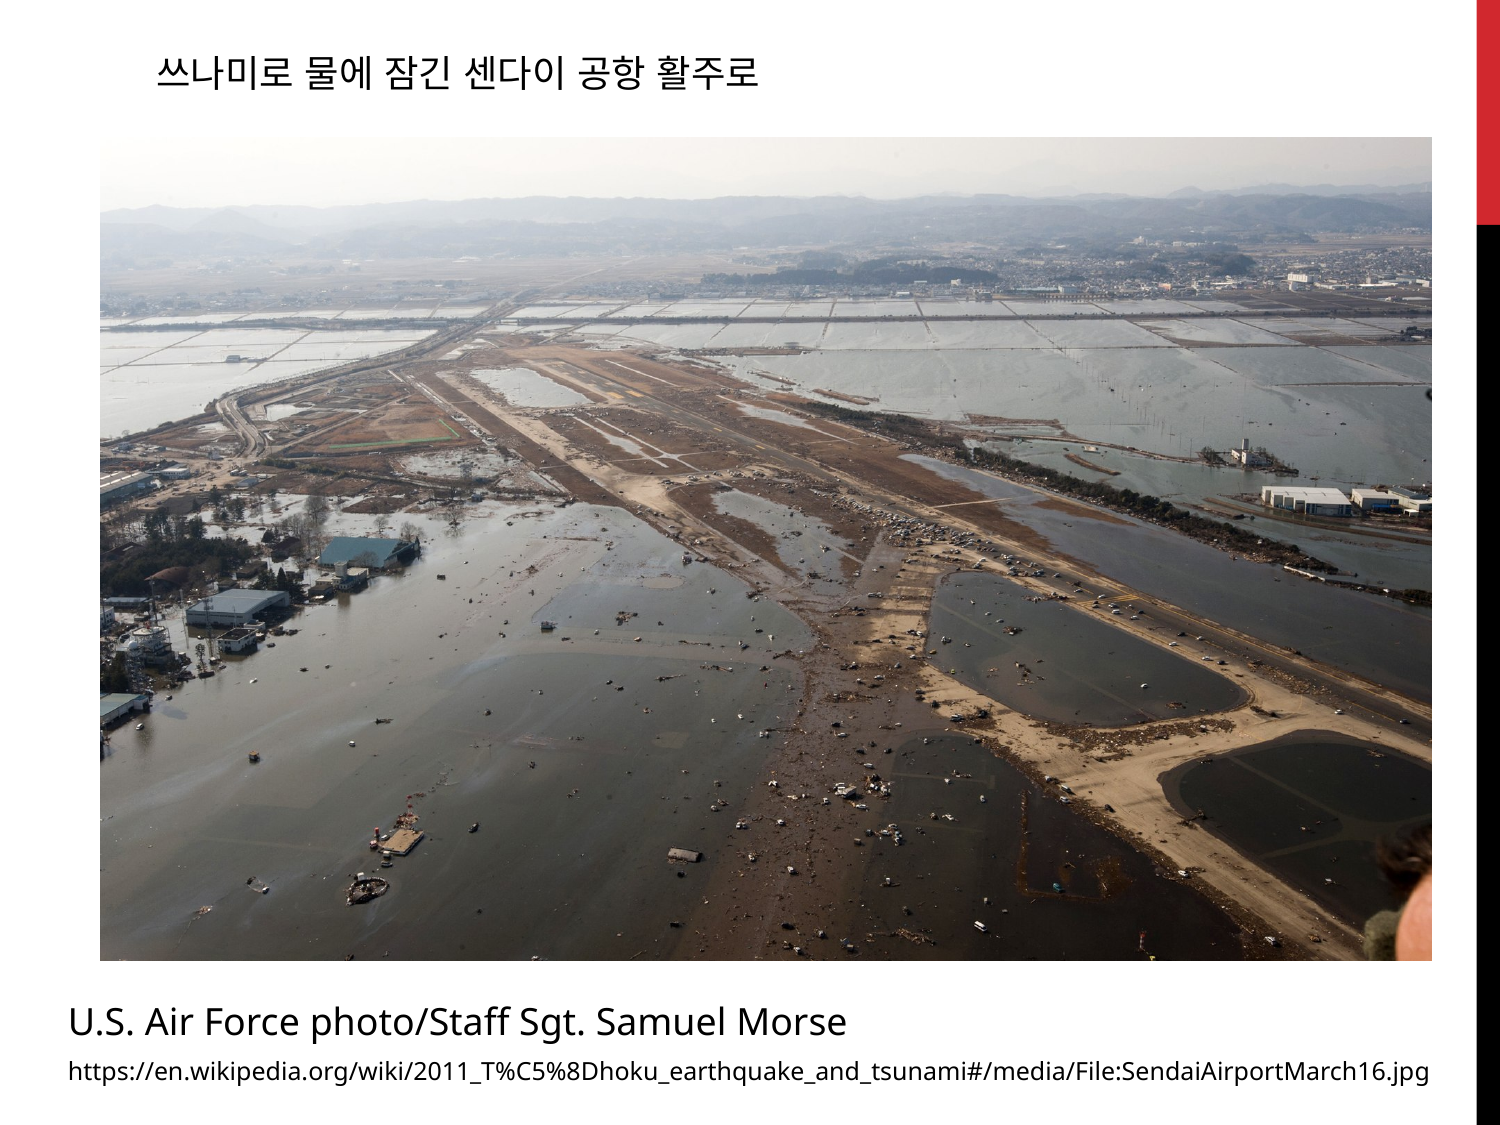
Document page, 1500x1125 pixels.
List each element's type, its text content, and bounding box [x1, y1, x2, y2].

text_box 쓰나미로 물에 잠긴 센다이 공항 활주로 [141, 42, 776, 103]
text_box U.S. Air Force photo/Staff Sgt. Samuel Morse https://en.wikipedia.org/wiki/2011_T%C5%8Dhoku_earthquake_and_tsunami#/media/File:SendaiAirportMarch16.jpg [53, 990, 1471, 1096]
picture [99, 136, 1433, 961]
